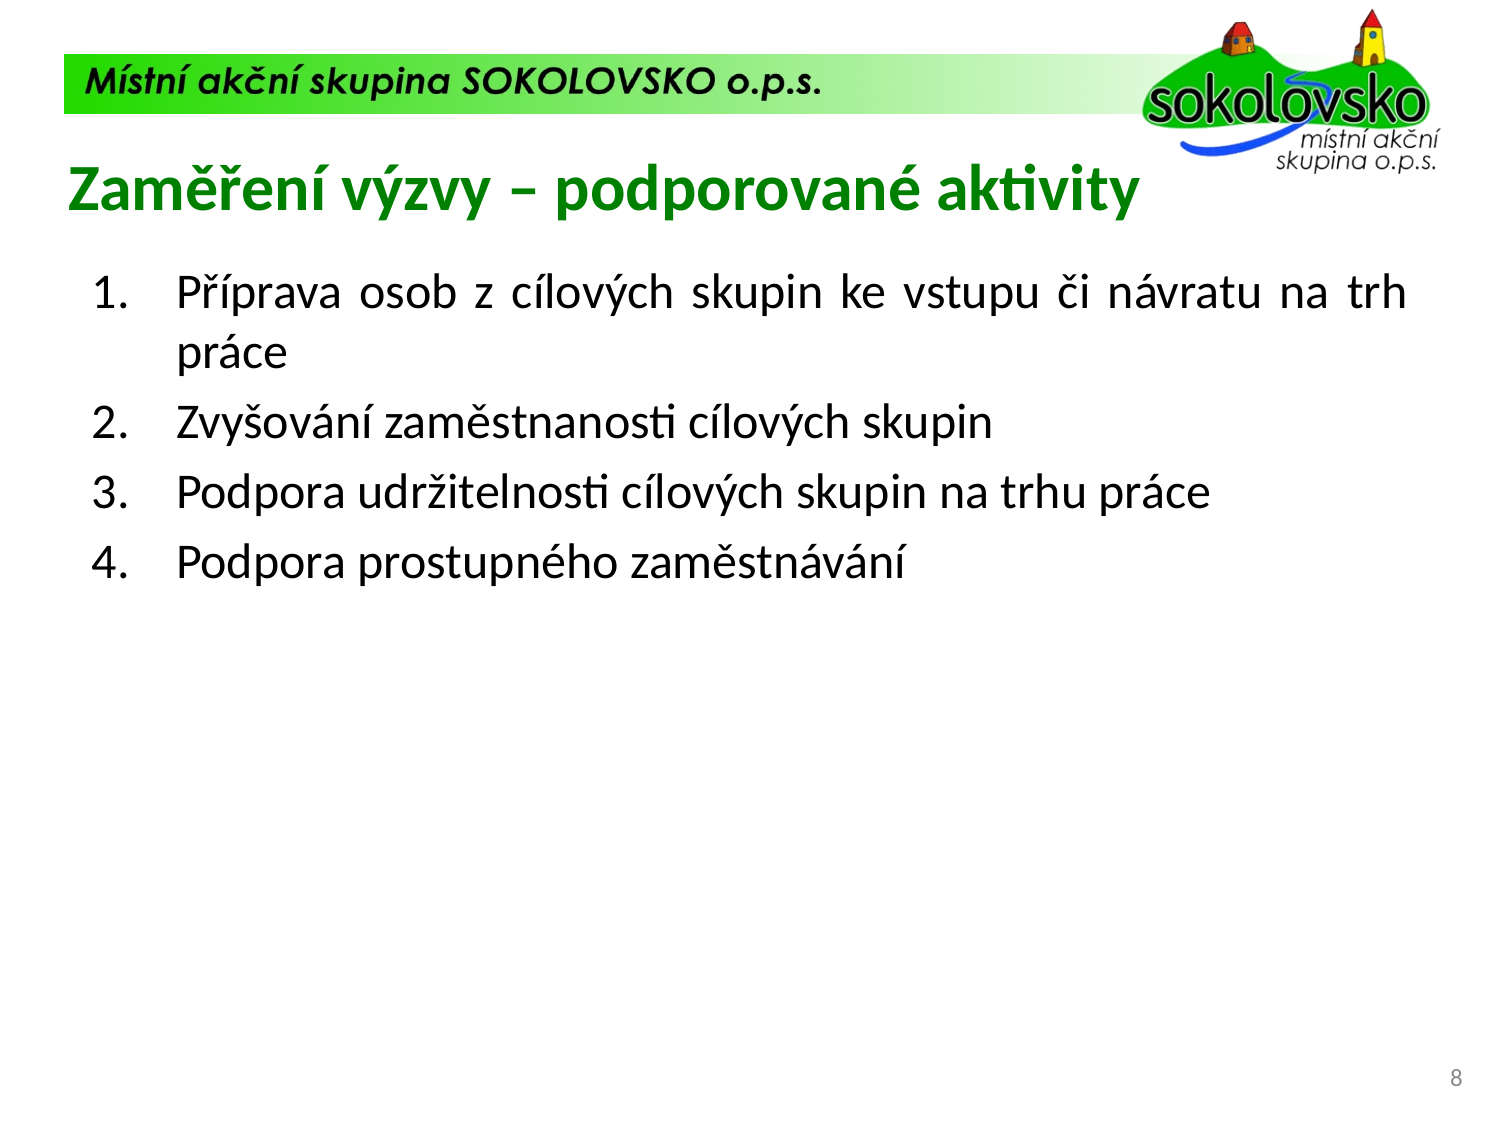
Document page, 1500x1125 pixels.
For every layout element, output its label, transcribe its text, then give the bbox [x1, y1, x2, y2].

title Zaměření výzvy – podporované aktivity [53, 137, 1404, 232]
slide_number 8 [1128, 1046, 1478, 1107]
picture [64, 0, 1455, 197]
list Příprava osob z cílových skupin ke vstupu či návratu na trh práce Zvyšování zaměstnanosti cílových skupin Podpora udržitelnosti cílových skupin na trhu práce Podpora prostupného zaměstnávání [76, 250, 1424, 1107]
